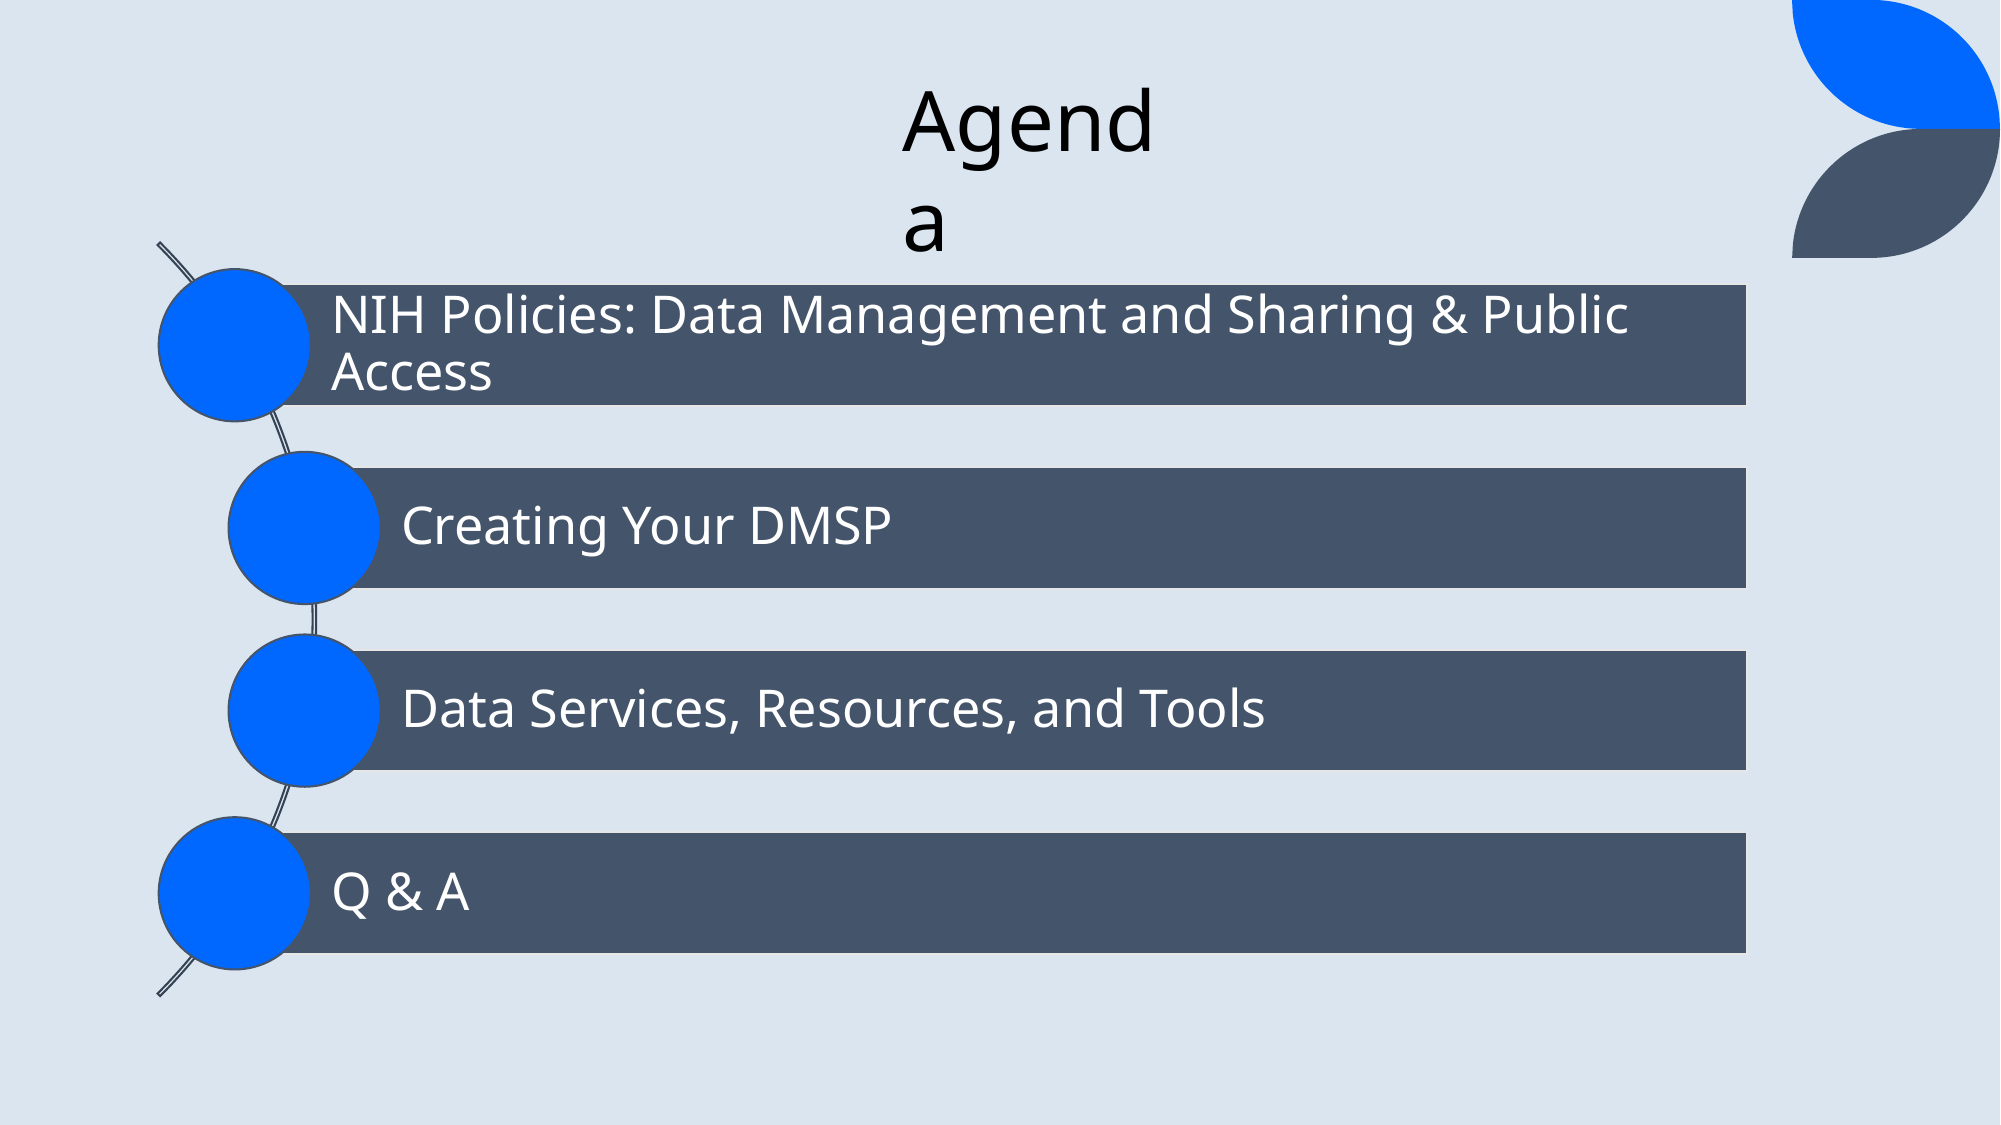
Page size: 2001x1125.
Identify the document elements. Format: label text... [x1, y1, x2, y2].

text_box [145, 223, 1759, 1016]
title Agenda [887, 60, 1196, 223]
